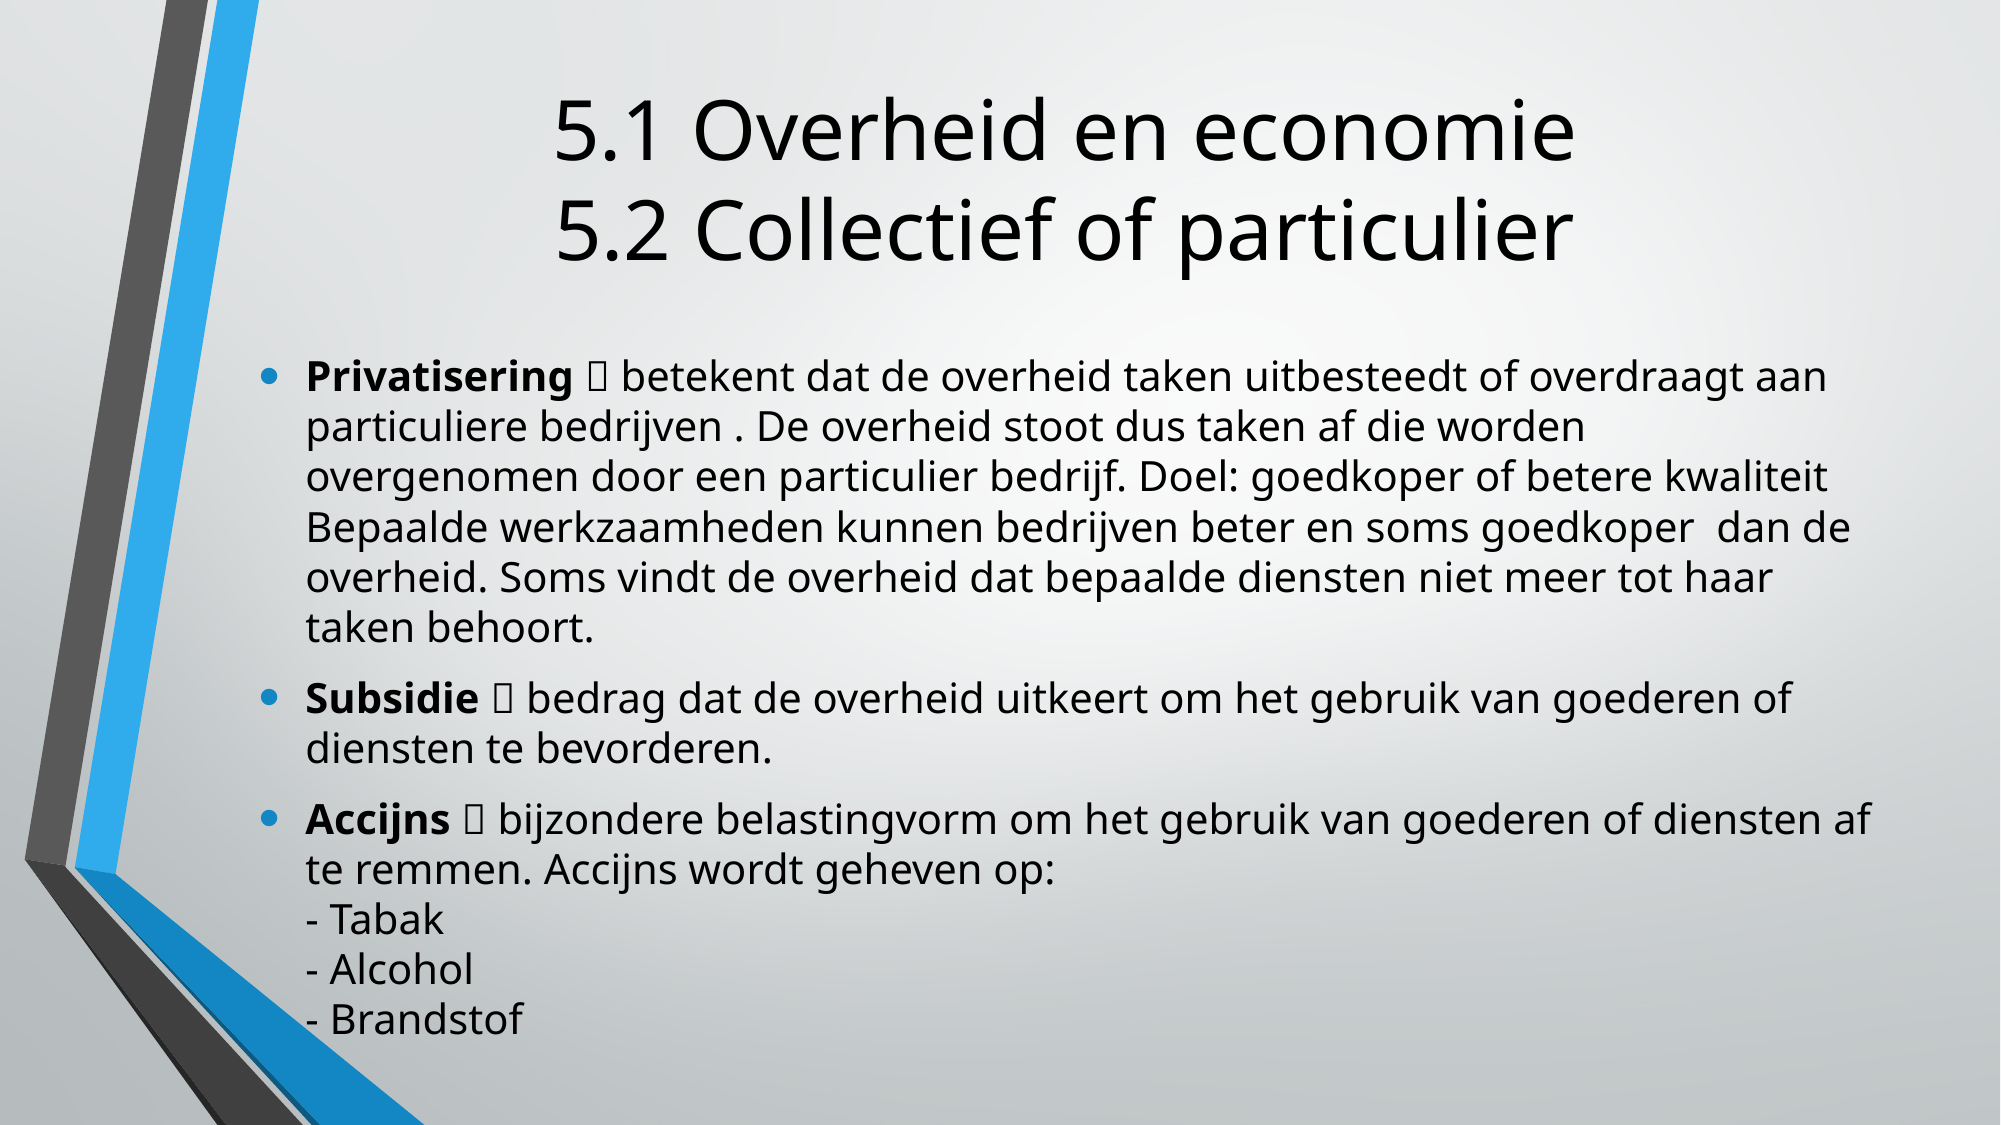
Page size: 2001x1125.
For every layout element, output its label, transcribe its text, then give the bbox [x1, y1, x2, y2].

list Privatisering  betekent dat de overheid taken uitbesteedt of overdraagt aan particuliere bedrijven . De overheid stoot dus taken af die worden overgenomen door een particulier bedrijf. Doel: goedkoper of betere kwaliteit Bepaalde werkzaamheden kunnen bedrijven beter en soms goedkoper dan de overheid. Soms vindt de overheid dat bepaalde diensten niet meer tot haar taken behoort. Subsidie  bedrag dat de overheid uitkeert om het gebruik van goederen of diensten te bevorderen. Accijns  bijzondere belastingvorm om het gebruik van goederen of diensten af te remmen. Accijns wordt geheven op: - Tabak - Alcohol - Brandstof [243, 291, 1887, 1102]
title 5.1 Overheid en economie 5.2 Collectief of particulier [243, 33, 1887, 291]
